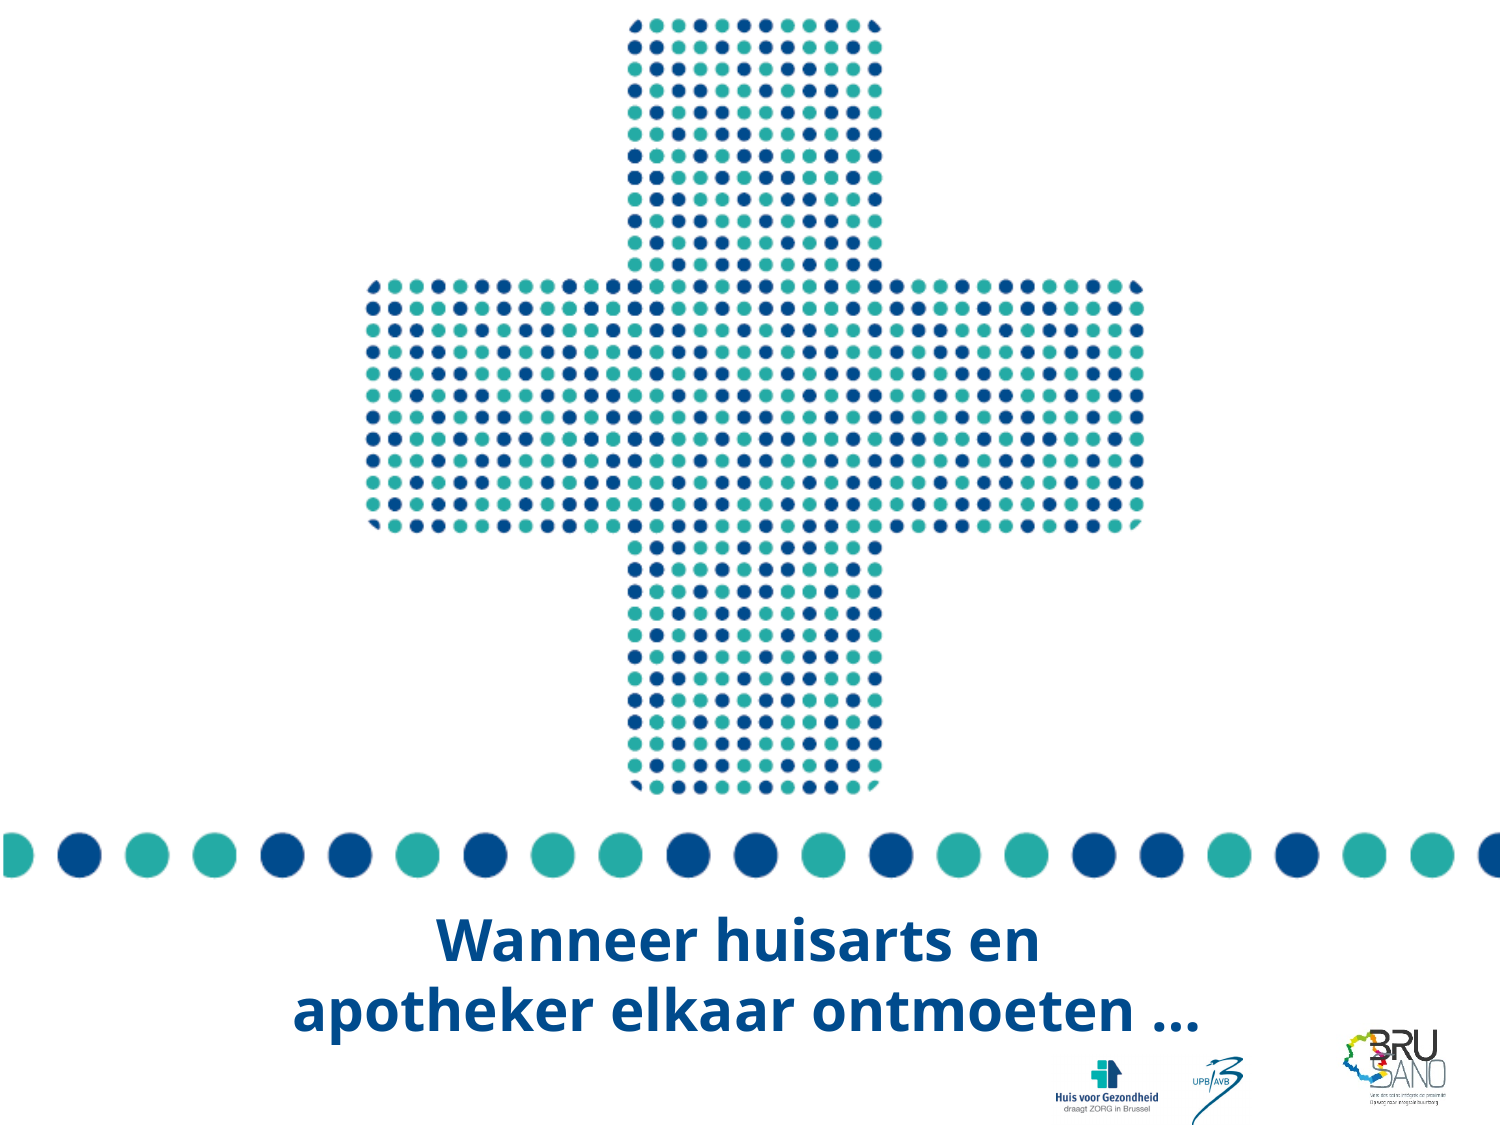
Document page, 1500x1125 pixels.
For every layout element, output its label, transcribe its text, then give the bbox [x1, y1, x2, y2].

text_box Wanneer huisarts en apotheker elkaar ontmoeten … [31, 895, 1463, 1051]
picture [1336, 1051, 1452, 1110]
